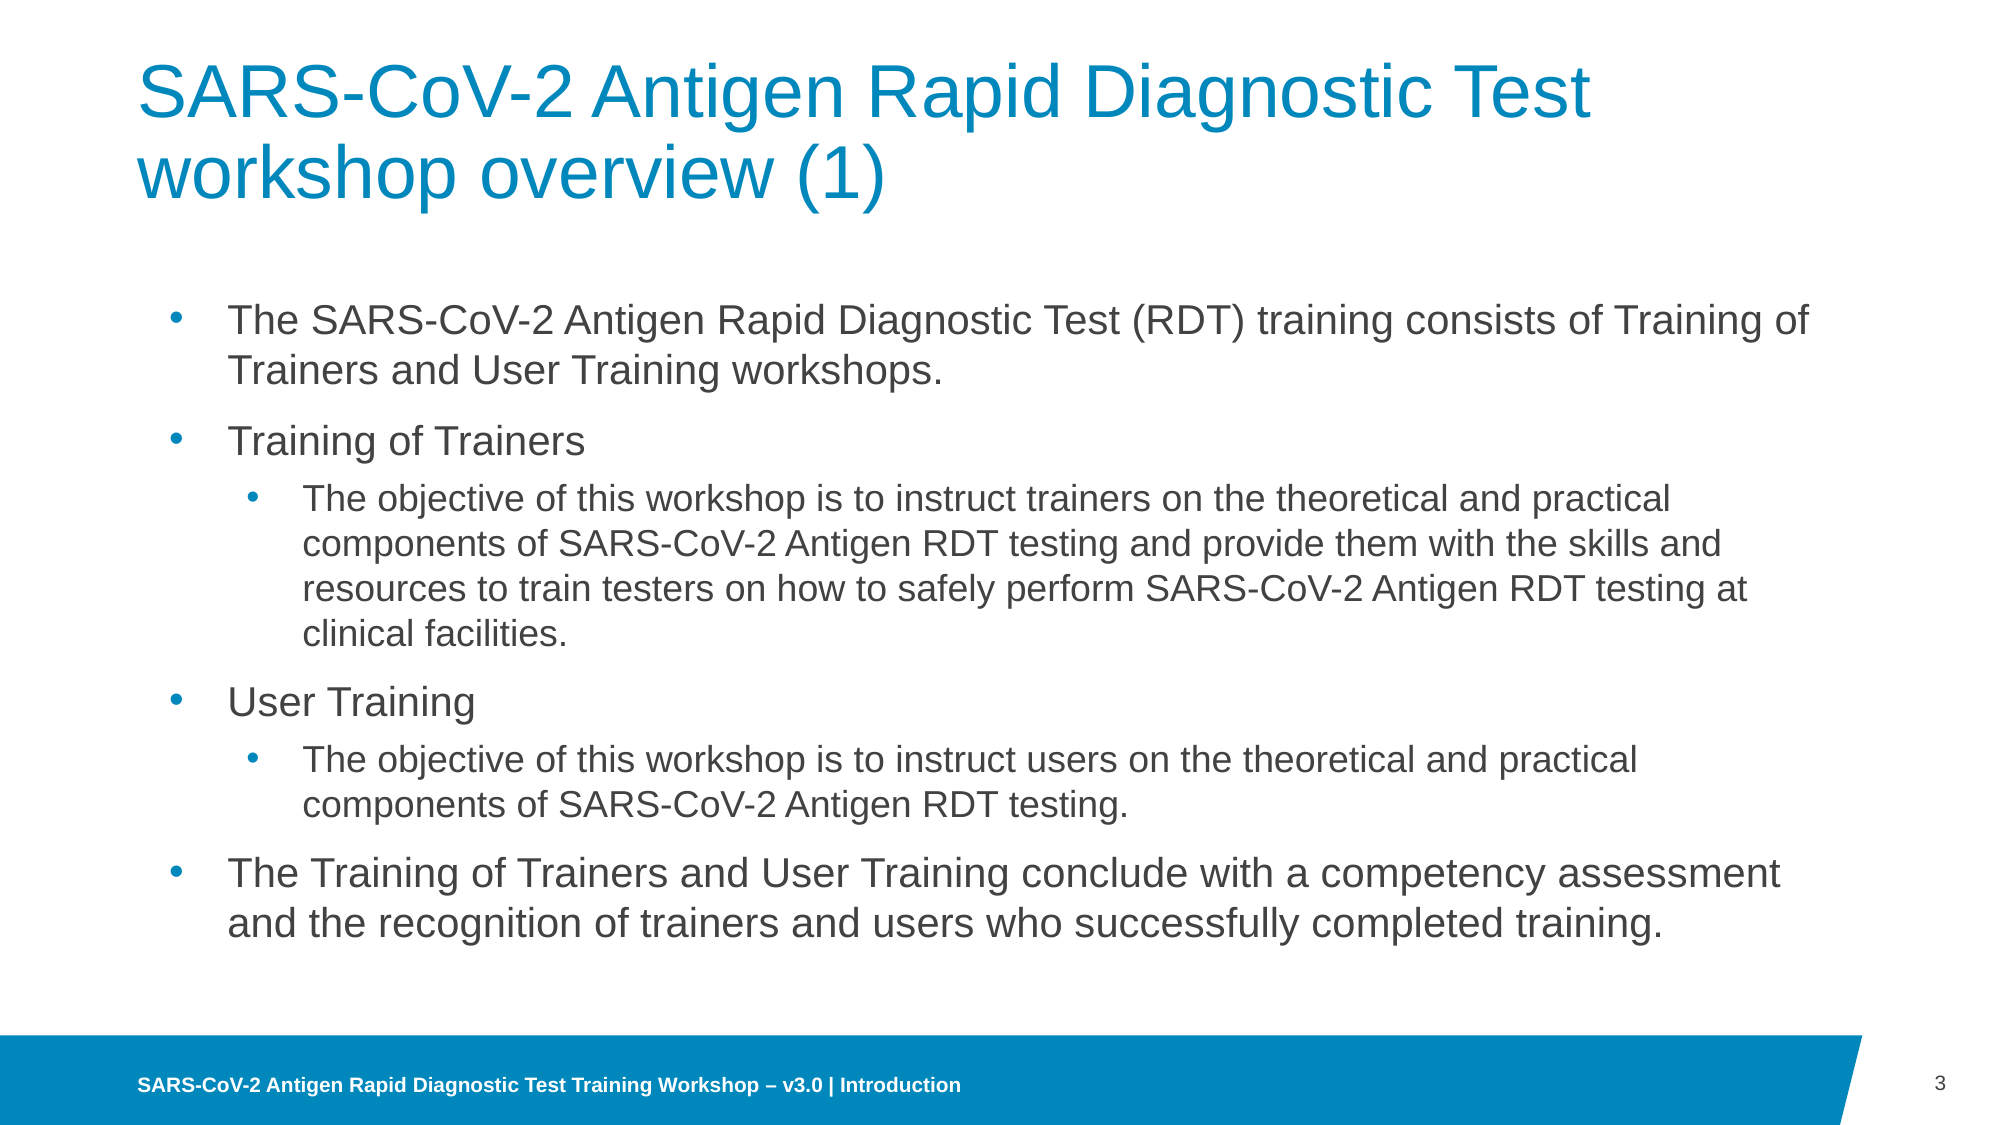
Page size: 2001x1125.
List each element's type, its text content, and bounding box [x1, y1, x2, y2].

title SARS-CoV-2 Antigen Rapid Diagnostic Test workshop overview (1) [137, 59, 1863, 215]
slide_number 3 [1862, 1035, 1947, 1125]
footer SARS-CoV-2 Antigen Rapid Diagnostic Test Training Workshop – v3.0 | Introduction [137, 1042, 1338, 1125]
list The SARS-CoV-2 Antigen Rapid Diagnostic Test (RDT) training consists of Training of Trainers and User Training workshops. Training of Trainers The objective of this workshop is to instruct trainers on the theoretical and practical components of SARS-CoV-2 Antigen RDT testing and provide them with the skills and resources to train testers on how to safely perform SARS-CoV-2 Antigen RDT testing at clinical facilities. User Training The objective of this workshop is to instruct users on the theoretical and practical components of SARS-CoV-2 Antigen RDT testing. The Training of Trainers and User Training conclude with a competency assessment and the recognition of trainers and users who successfully completed training. [137, 284, 1863, 1014]
